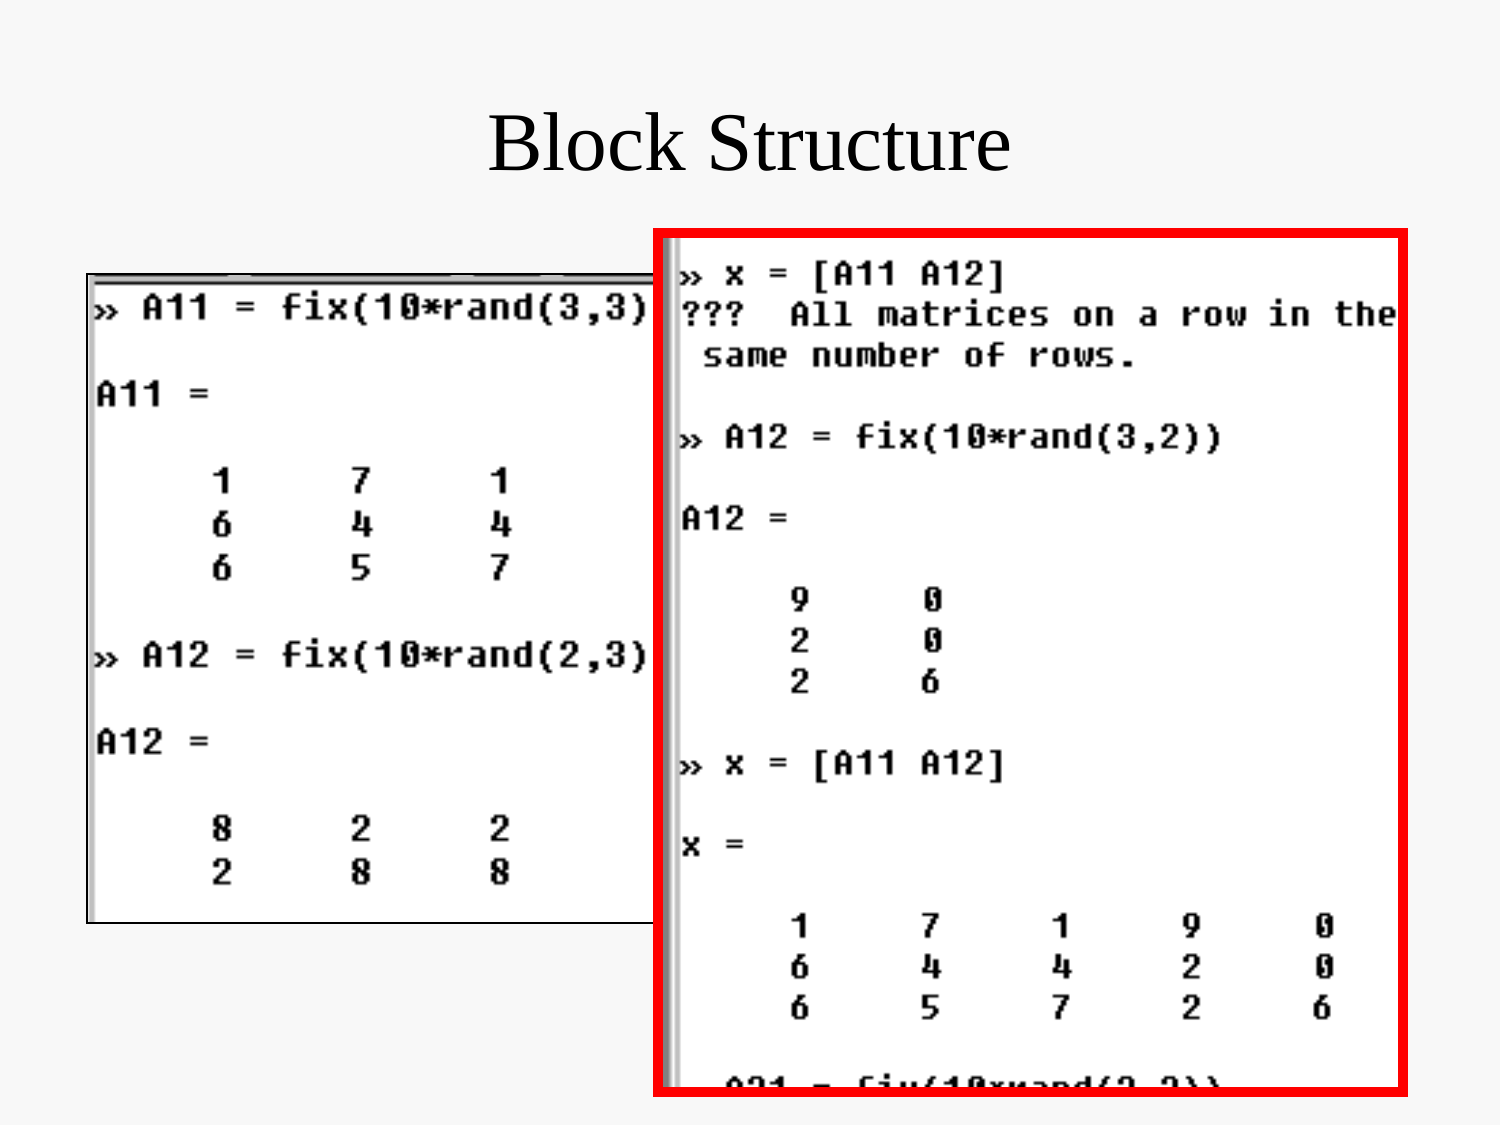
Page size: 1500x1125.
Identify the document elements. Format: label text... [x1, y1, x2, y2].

picture [87, 237, 1399, 1088]
title Block Structure [112, 62, 1388, 213]
